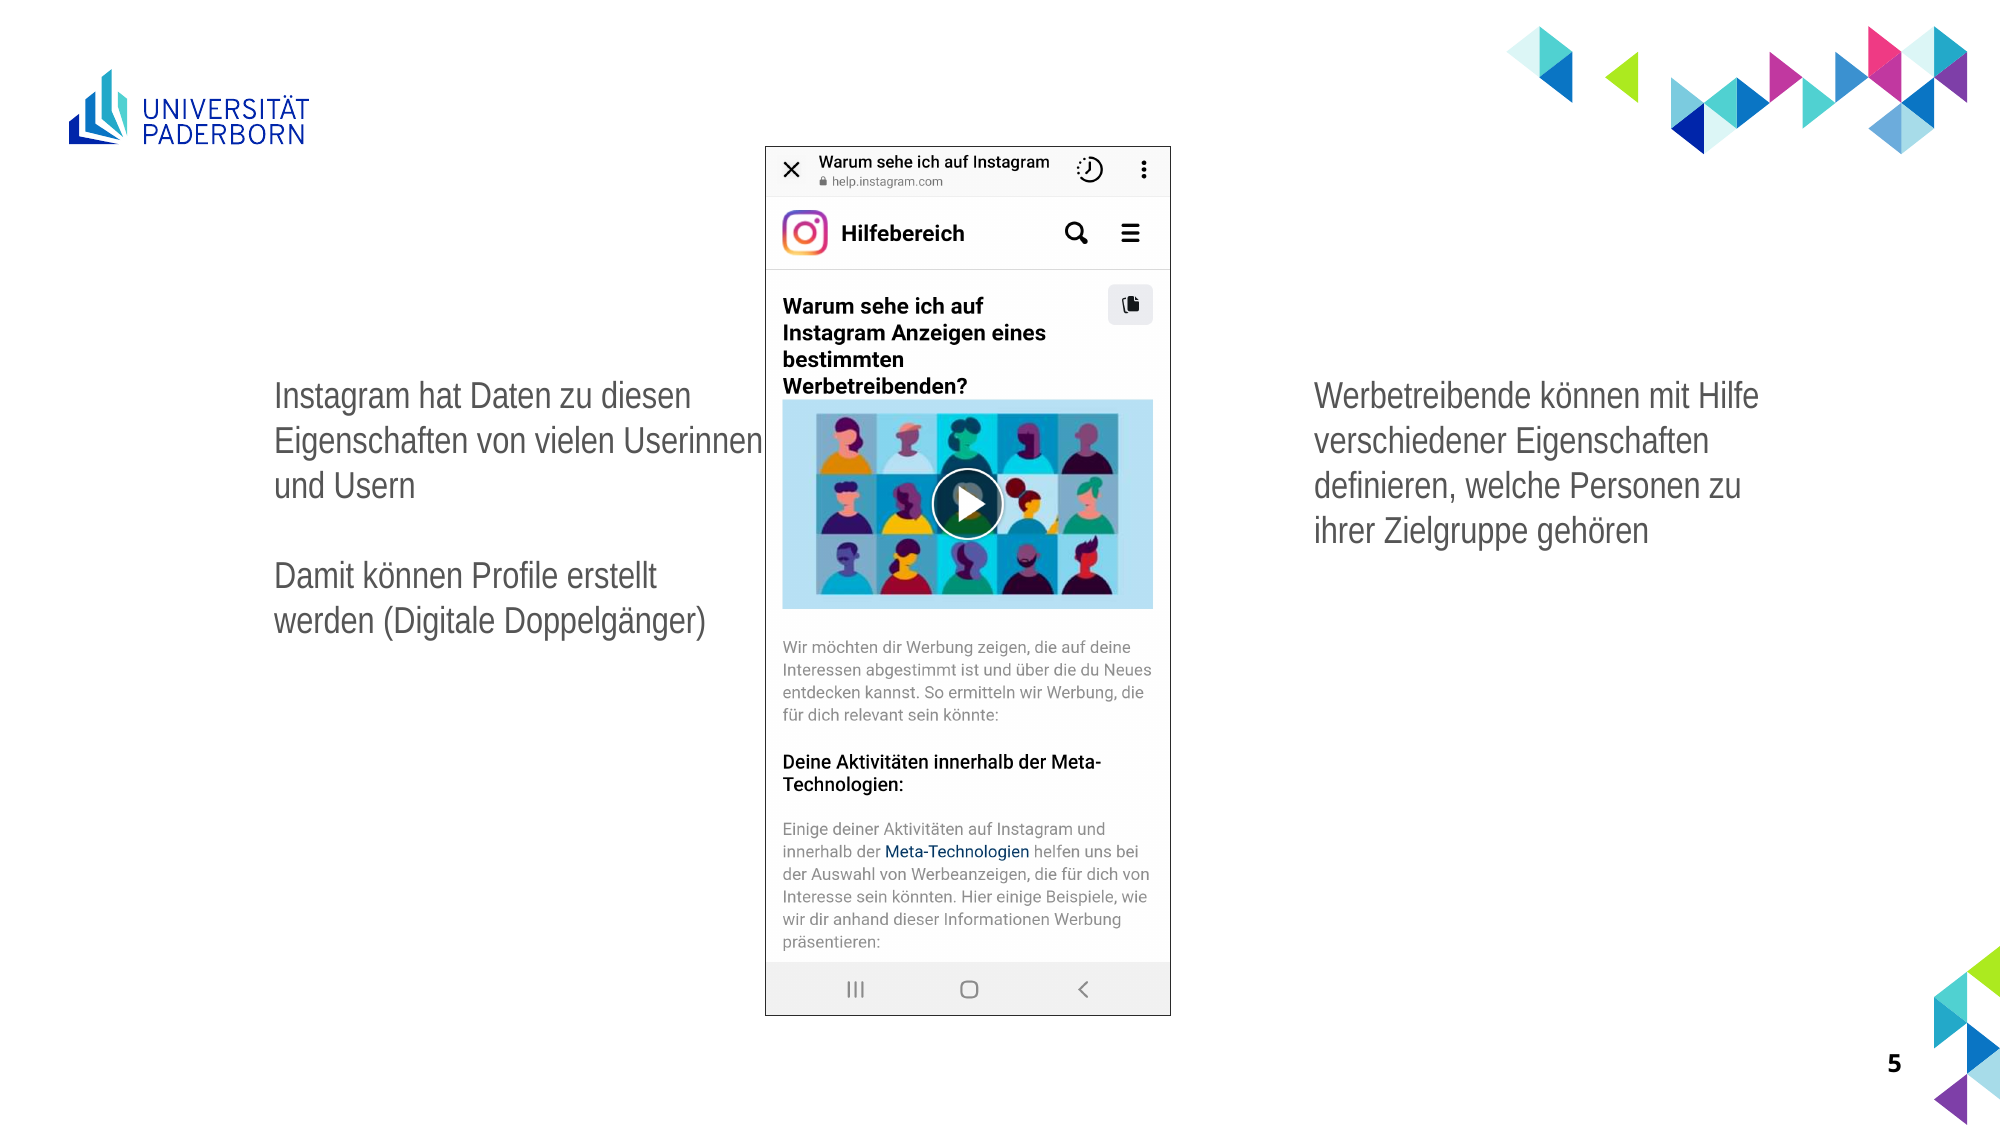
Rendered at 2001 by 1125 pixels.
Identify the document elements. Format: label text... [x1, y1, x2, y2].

slide_number 5 [1819, 1052, 1902, 1083]
picture [765, 146, 1171, 1016]
text_box Werbetreibende können mit Hilfe verschiedener Eigenschaften definieren, welche Personen zu ihrer Zielgruppe gehören [1299, 364, 1820, 649]
text_box Instagram hat Daten zu diesen Eigenschaften von vielen Userinnen und Usern Damit können Profile erstellt werden (Digitale Doppelgänger) [259, 364, 765, 649]
